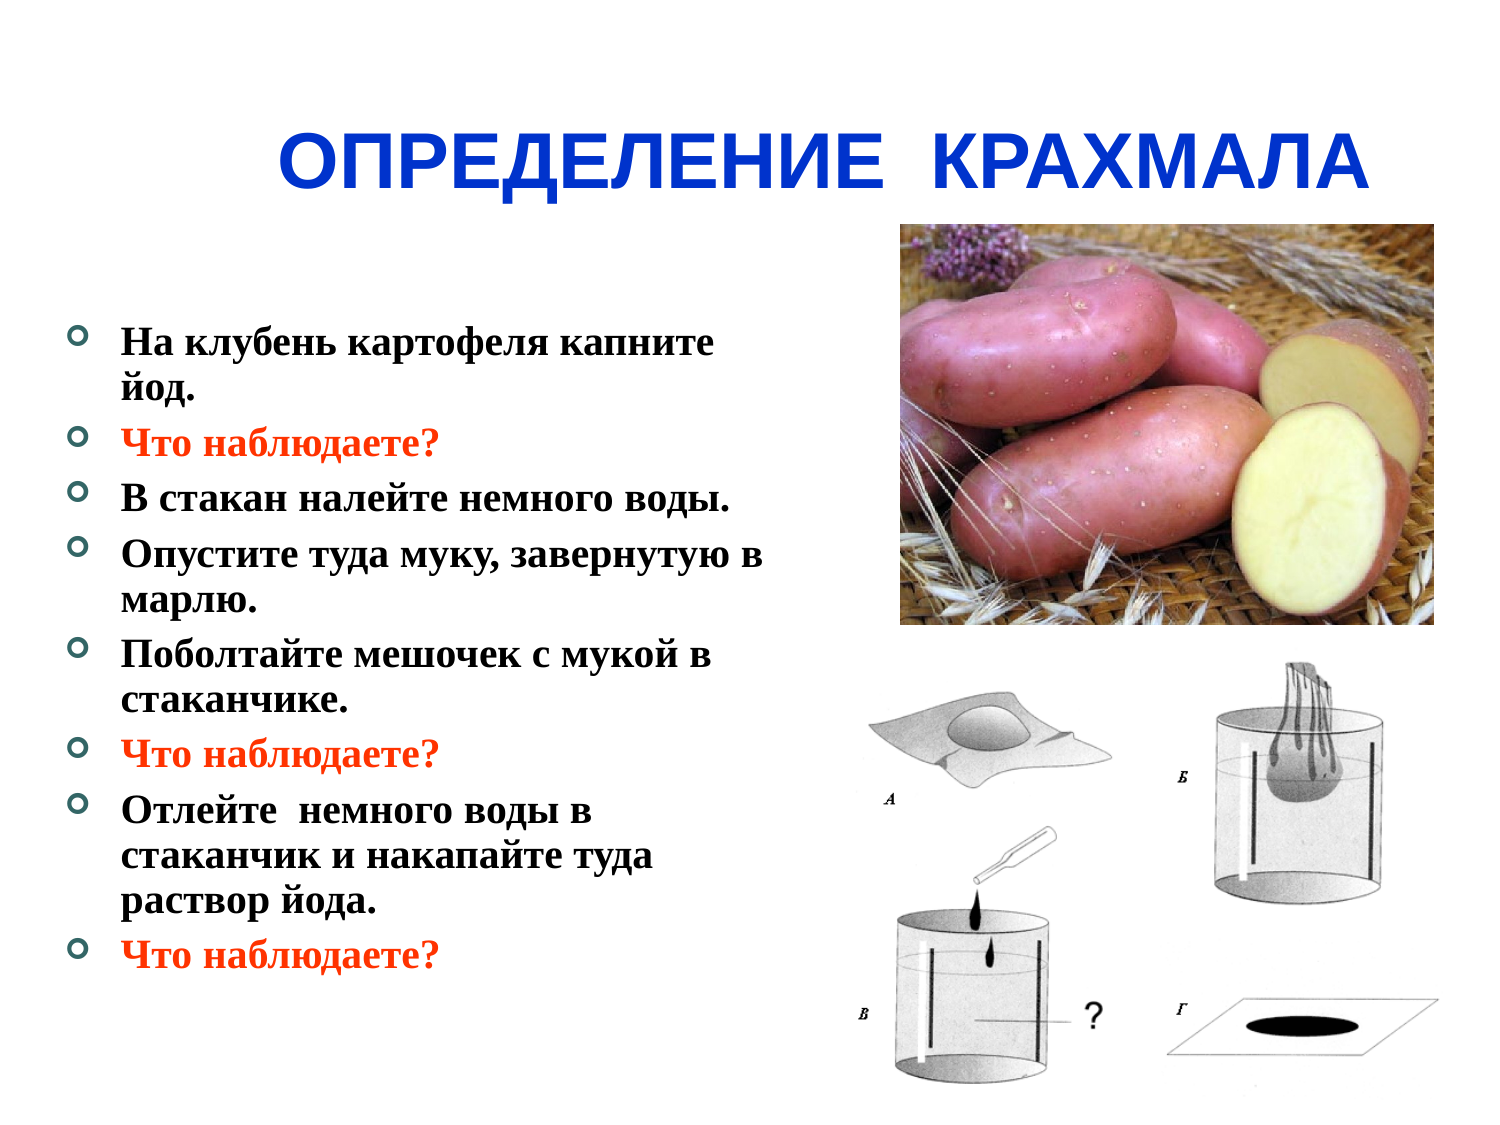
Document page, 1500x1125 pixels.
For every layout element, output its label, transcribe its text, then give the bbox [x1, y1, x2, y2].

text_box ОПРЕДЕЛЕНИЕ КРАХМАЛА [249, 31, 1400, 282]
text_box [899, 224, 1434, 625]
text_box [824, 640, 1467, 1100]
text_box На клубень картофеля капните йод. Что наблюдаете? В стакан налейте немного воды. Опустите туда муку, завернутую в марлю. Поболтайте мешочек с мукой в стаканчике. Что наблюдаете? Отлейте немного воды в стаканчик и накапайте туда раствор йода. Что наблюдаете? [49, 312, 788, 996]
